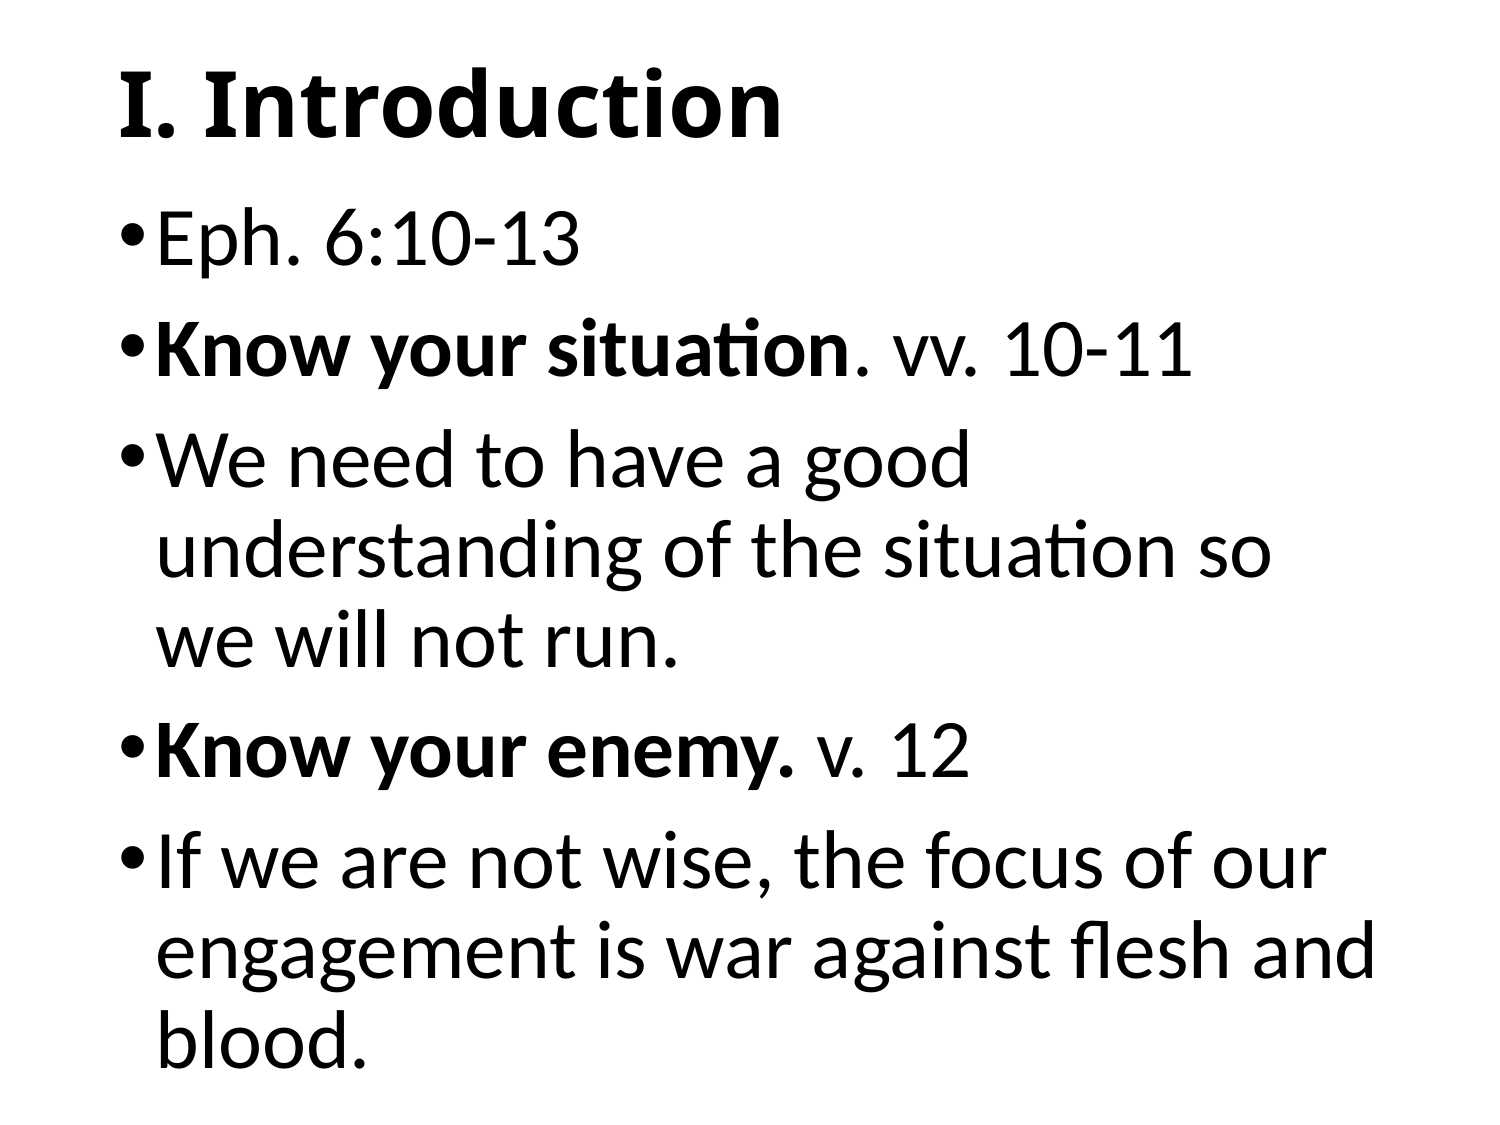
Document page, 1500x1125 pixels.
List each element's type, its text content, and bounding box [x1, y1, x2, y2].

list Eph. 6:10-13 Know your situation. vv. 10-11 We need to have a good understanding of the situation so we will not run. Know your enemy. v. 12 If we are not wise, the focus of our engagement is war against flesh and blood. [103, 186, 1397, 900]
title I. Introduction [103, 0, 1397, 186]
